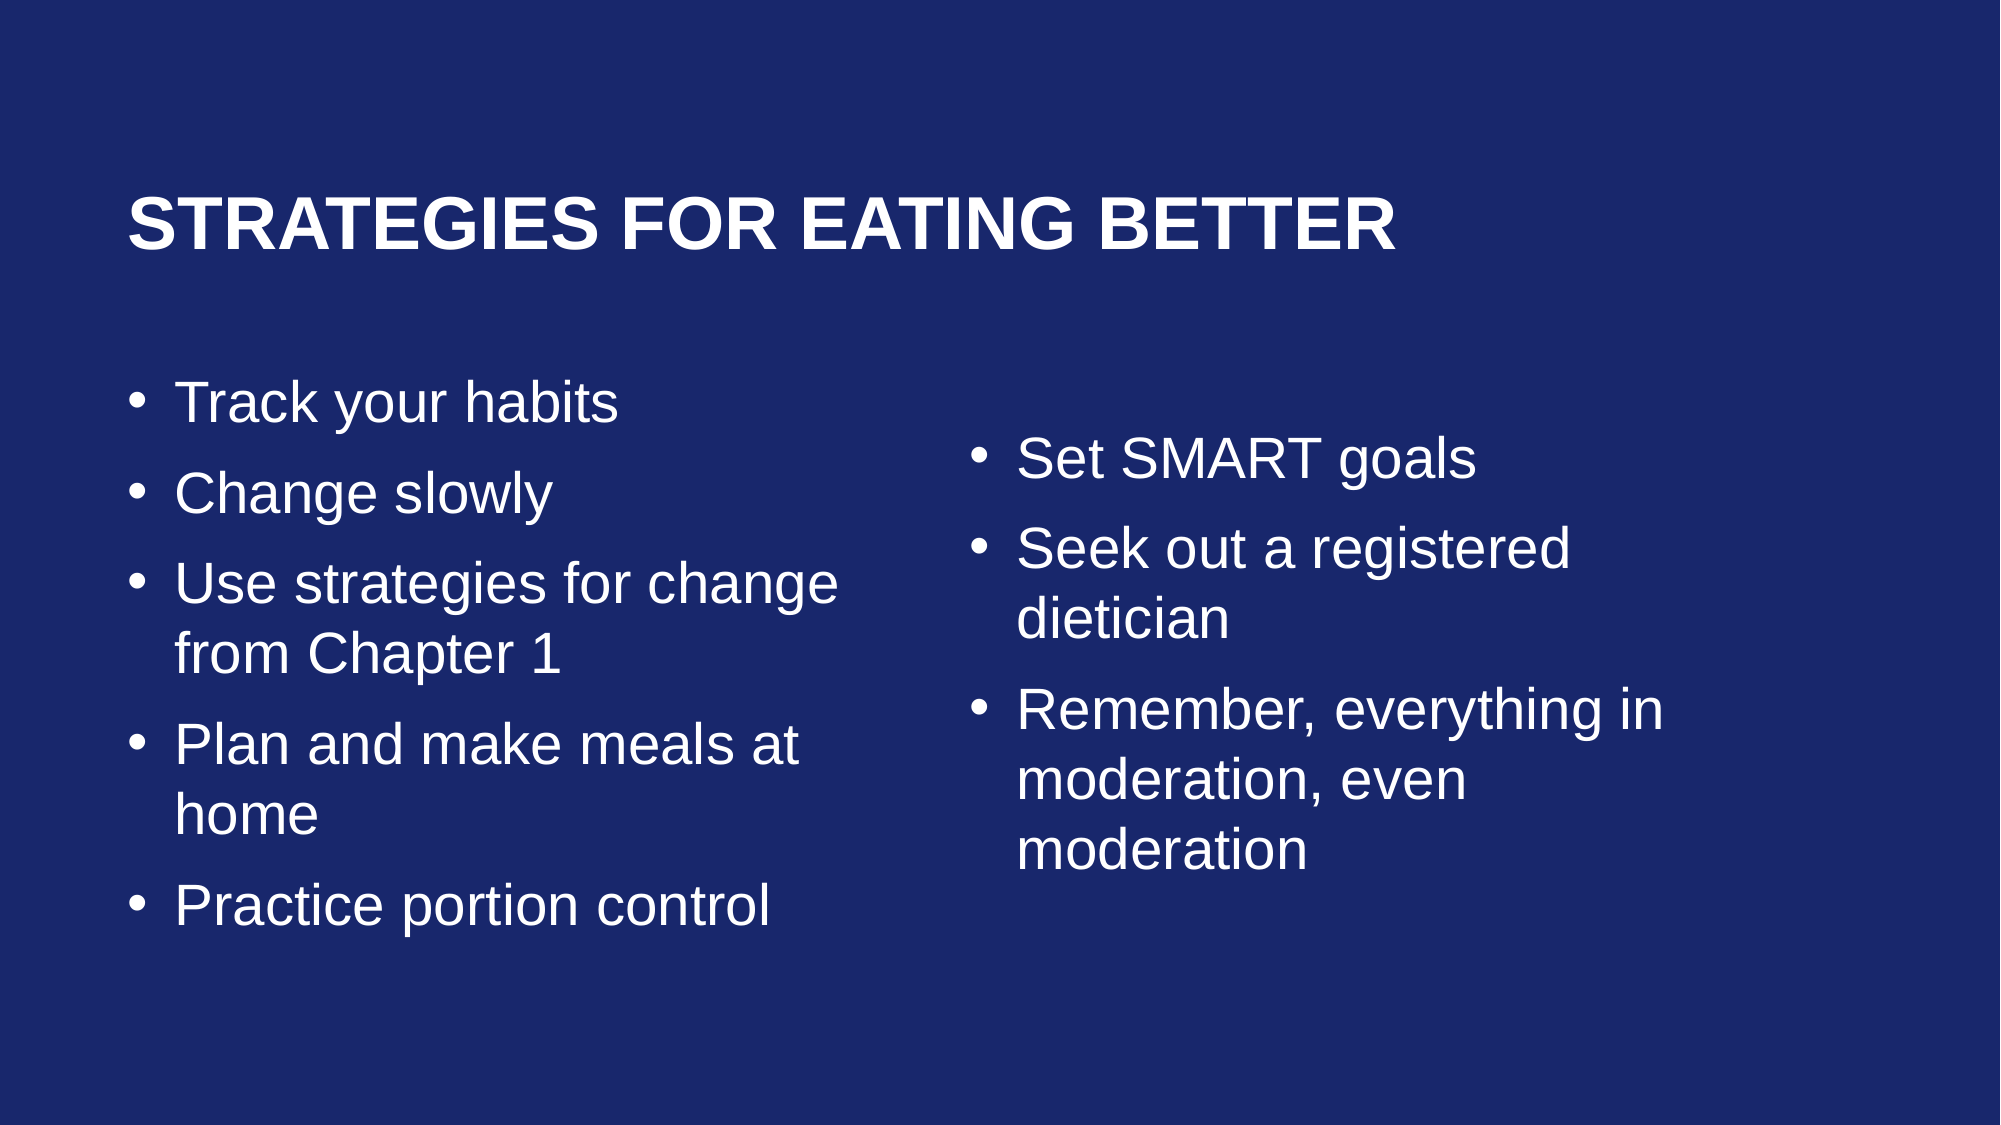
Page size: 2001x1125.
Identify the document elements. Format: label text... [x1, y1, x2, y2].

title Strategies for Eating better [112, 99, 1775, 339]
list Track your habits Change slowly Use strategies for change from Chapter 1 Plan and make meals at home Practice portion control [112, 351, 932, 950]
list Set SMART goals Seek out a registered dietician Remember, everything in moderation, even moderation [955, 351, 1775, 950]
